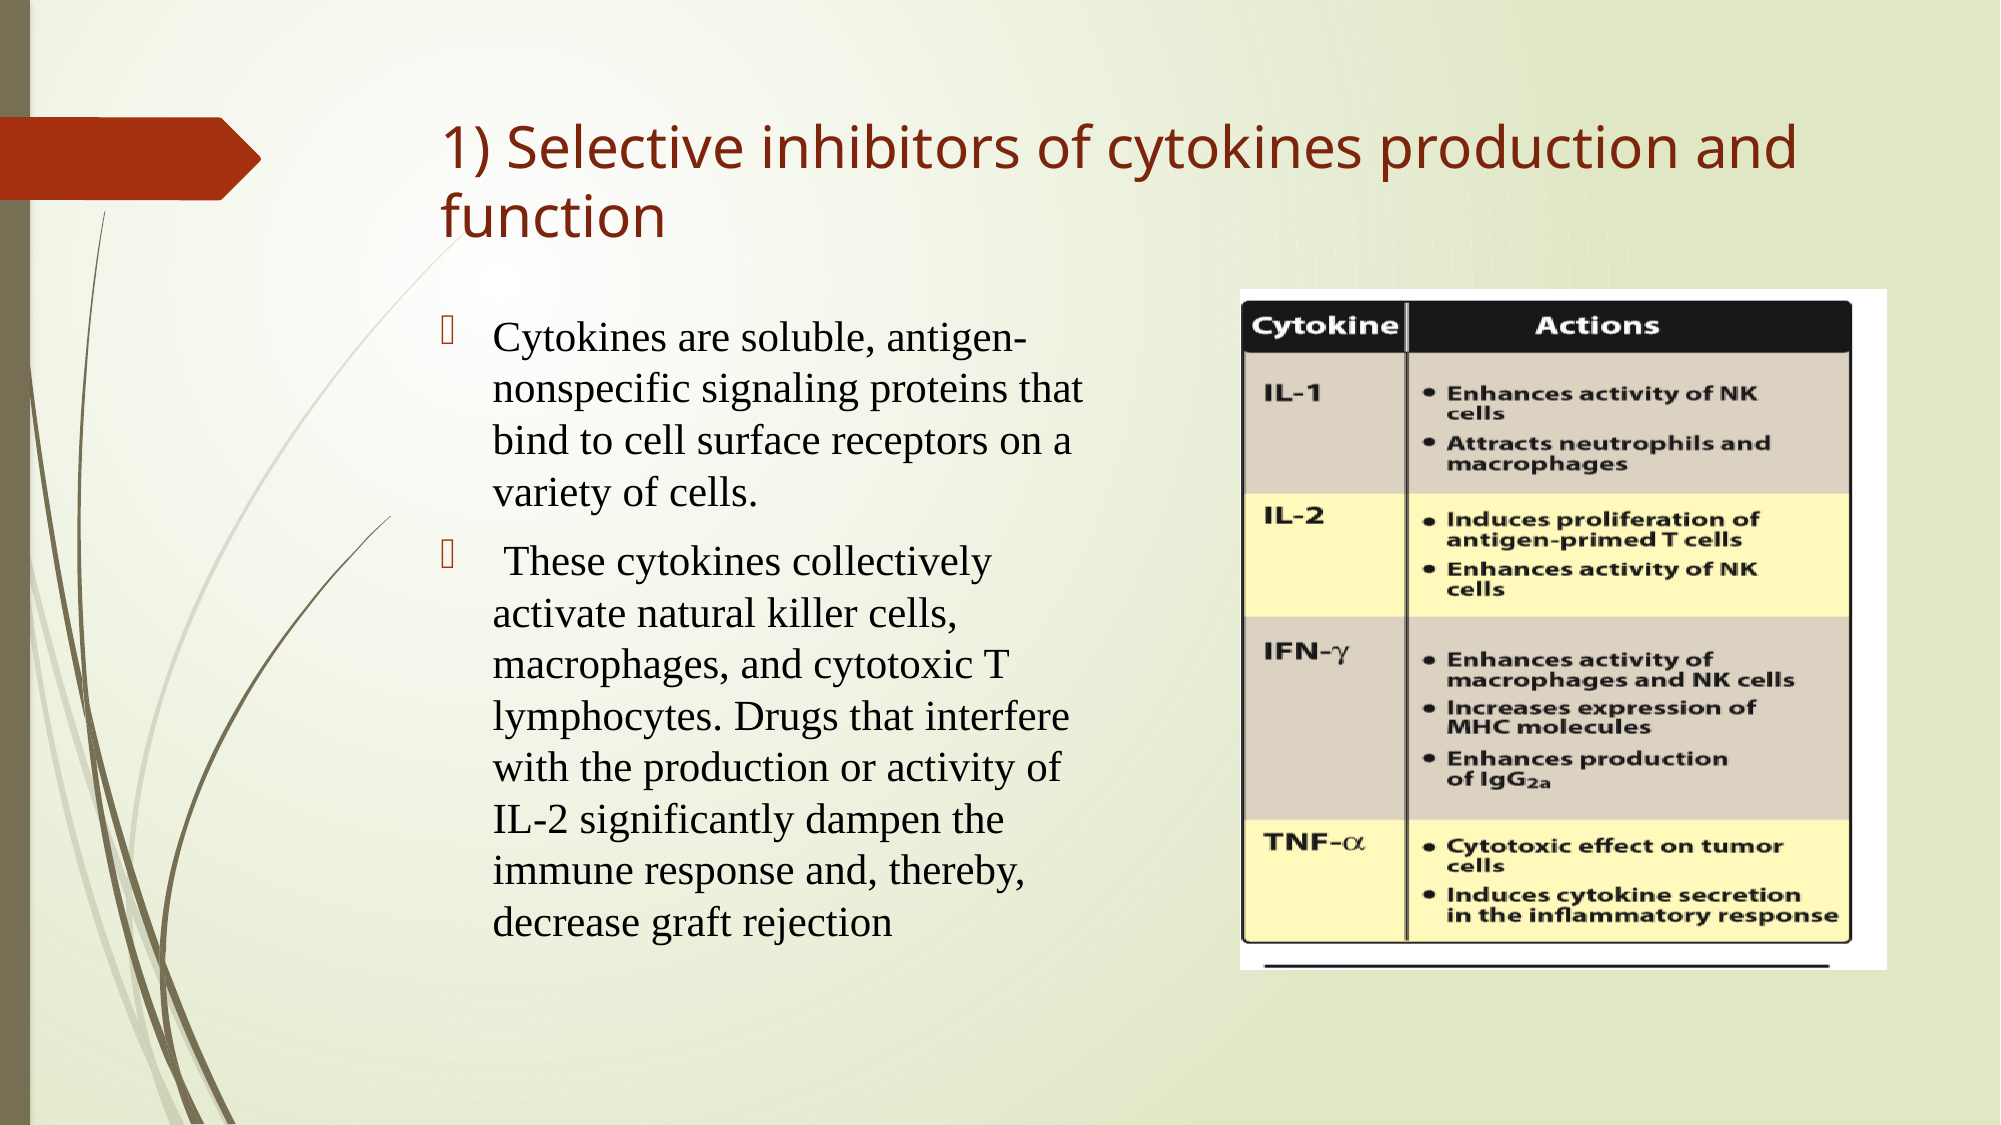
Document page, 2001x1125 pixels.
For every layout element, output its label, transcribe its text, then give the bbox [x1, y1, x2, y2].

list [1239, 289, 1888, 970]
title 1) Selective inhibitors of cytokines production and function [425, 102, 1888, 313]
list Cytokines are soluble, antigen-nonspecific signaling proteins that bind to cell surface receptors on a variety of cells. These cytokines collectively activate natural killer cells, macrophages, and cytotoxic T lymphocytes. Drugs that interfere with the production or activity of IL-2 significantly dampen the immune response and, thereby, decrease graft rejection [425, 300, 1133, 959]
